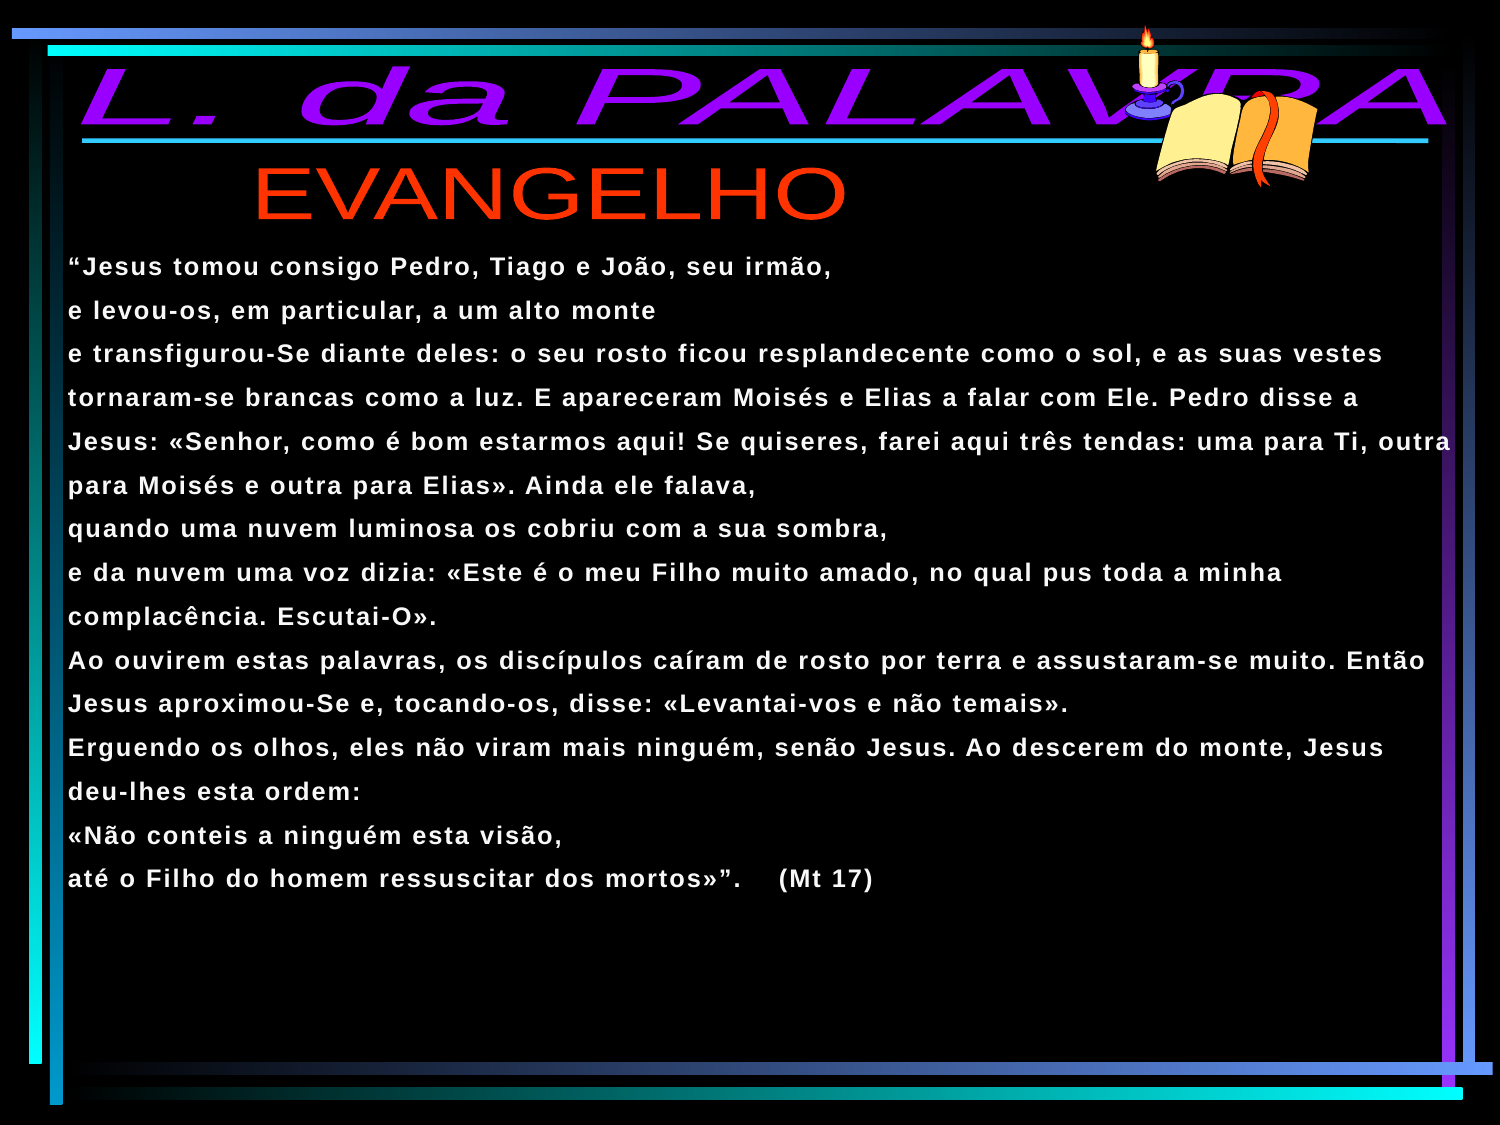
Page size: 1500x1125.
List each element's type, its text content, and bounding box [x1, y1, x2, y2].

text_box “Jesus tomou consigo Pedro, Tiago e João, seu irmão, e levou-os, em particular, a um alto monte e transfigurou-Se diante deles: o seu rosto ficou resplandecente como o sol, e as suas vestes tornaram-se brancas como a luz. E apareceram Moisés e Elias a falar com Ele. Pedro disse a Jesus: «Senhor, como é bom estarmos aqui! Se quiseres, farei aqui três tendas: uma para Ti, outra para Moisés e outra para Elias». Ainda ele falava, quando uma nuvem luminosa os cobriu com a sua sombra, e da nuvem uma voz dizia: «Este é o meu Filho muito amado, no qual pus toda a minha complacência. Escutai-O». Ao ouvirem estas palavras, os discípulos caíram de rosto por terra e assustaram-se muito. Então Jesus aproximou-Se e, tocando-os, disse: «Levantai-vos e não temais». Erguendo os olhos, eles não viram mais ninguém, senão Jesus. Ao descerem do monte, Jesus deu-lhes esta ordem: «Não conteis a ninguém esta visão, até o Filho do homem ressuscitar dos mortos»”. (Mt 17) [53, 246, 1471, 1013]
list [1124, 18, 1325, 190]
